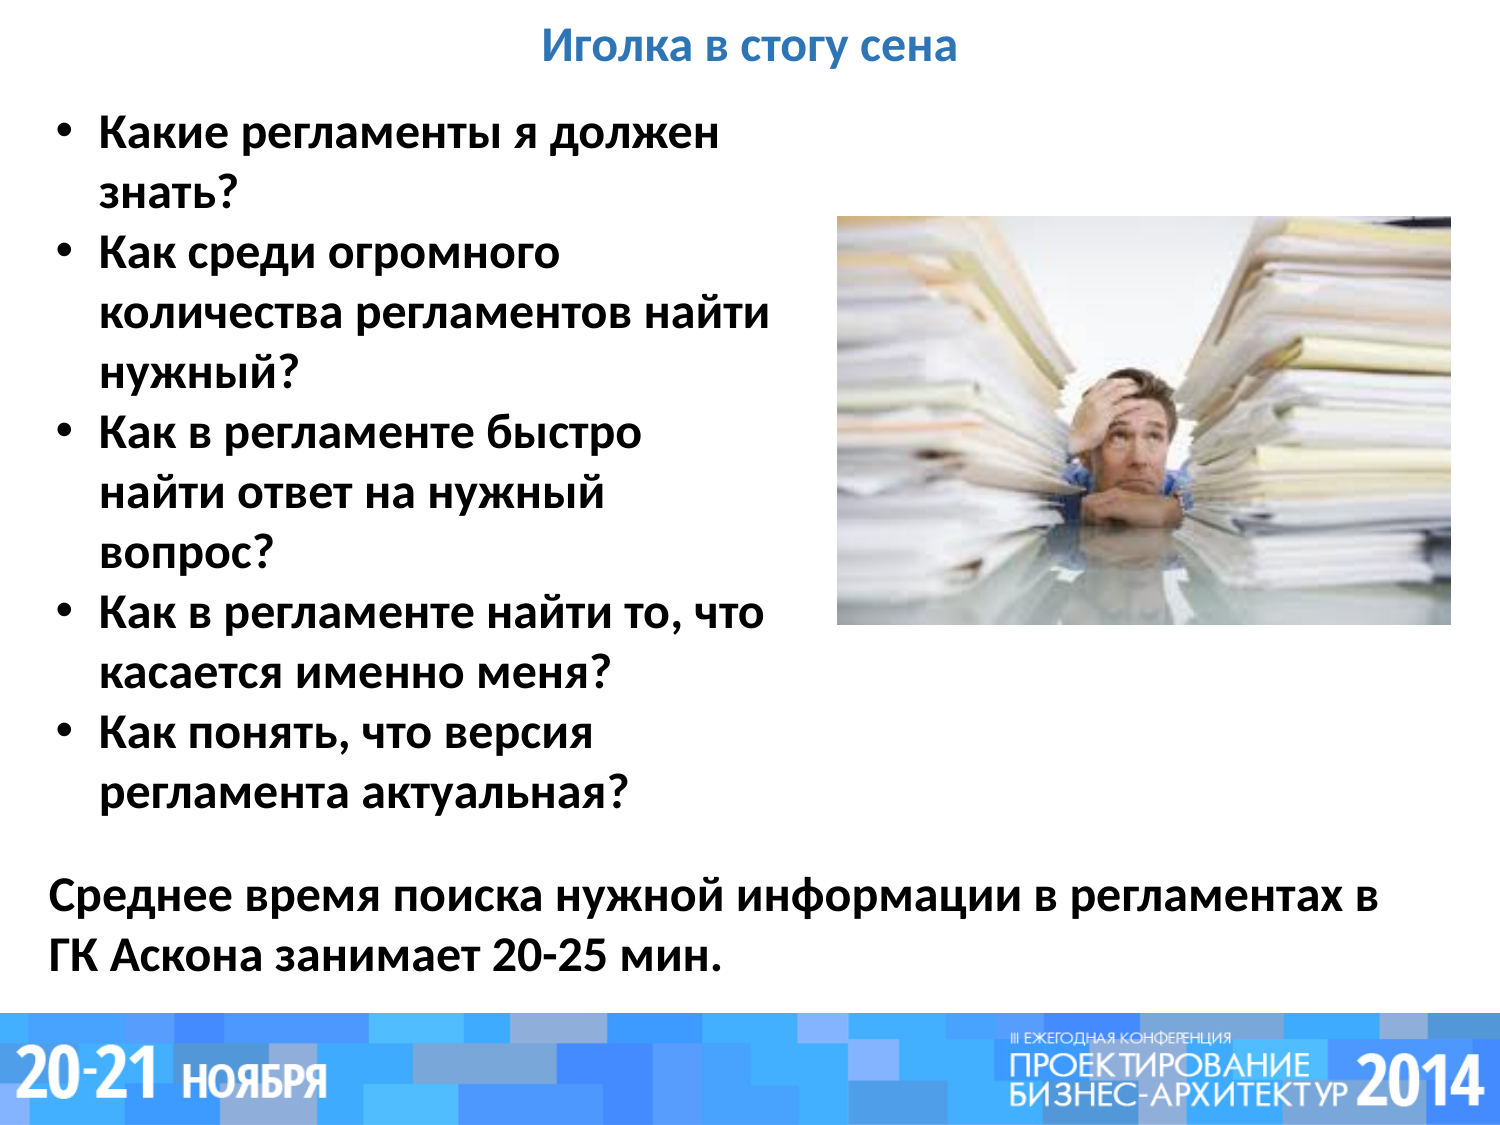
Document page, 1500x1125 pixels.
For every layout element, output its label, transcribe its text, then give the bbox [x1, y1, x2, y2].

text_box Среднее время поиска нужной информации в регламентах в ГК Аскона занимает 20-25 мин. [34, 854, 1423, 1039]
picture [0, 1013, 1500, 1125]
text_box Какие регламенты я должен знать? Как среди огромного количества регламентов найти нужный? Как в регламенте быстро найти ответ на нужный вопрос? Как в регламенте найти то, что касается именно меня? Как понять, что версия регламента актуальная? [40, 91, 791, 854]
title Иголка в стогу сена [103, 6, 1397, 89]
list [837, 216, 1452, 625]
